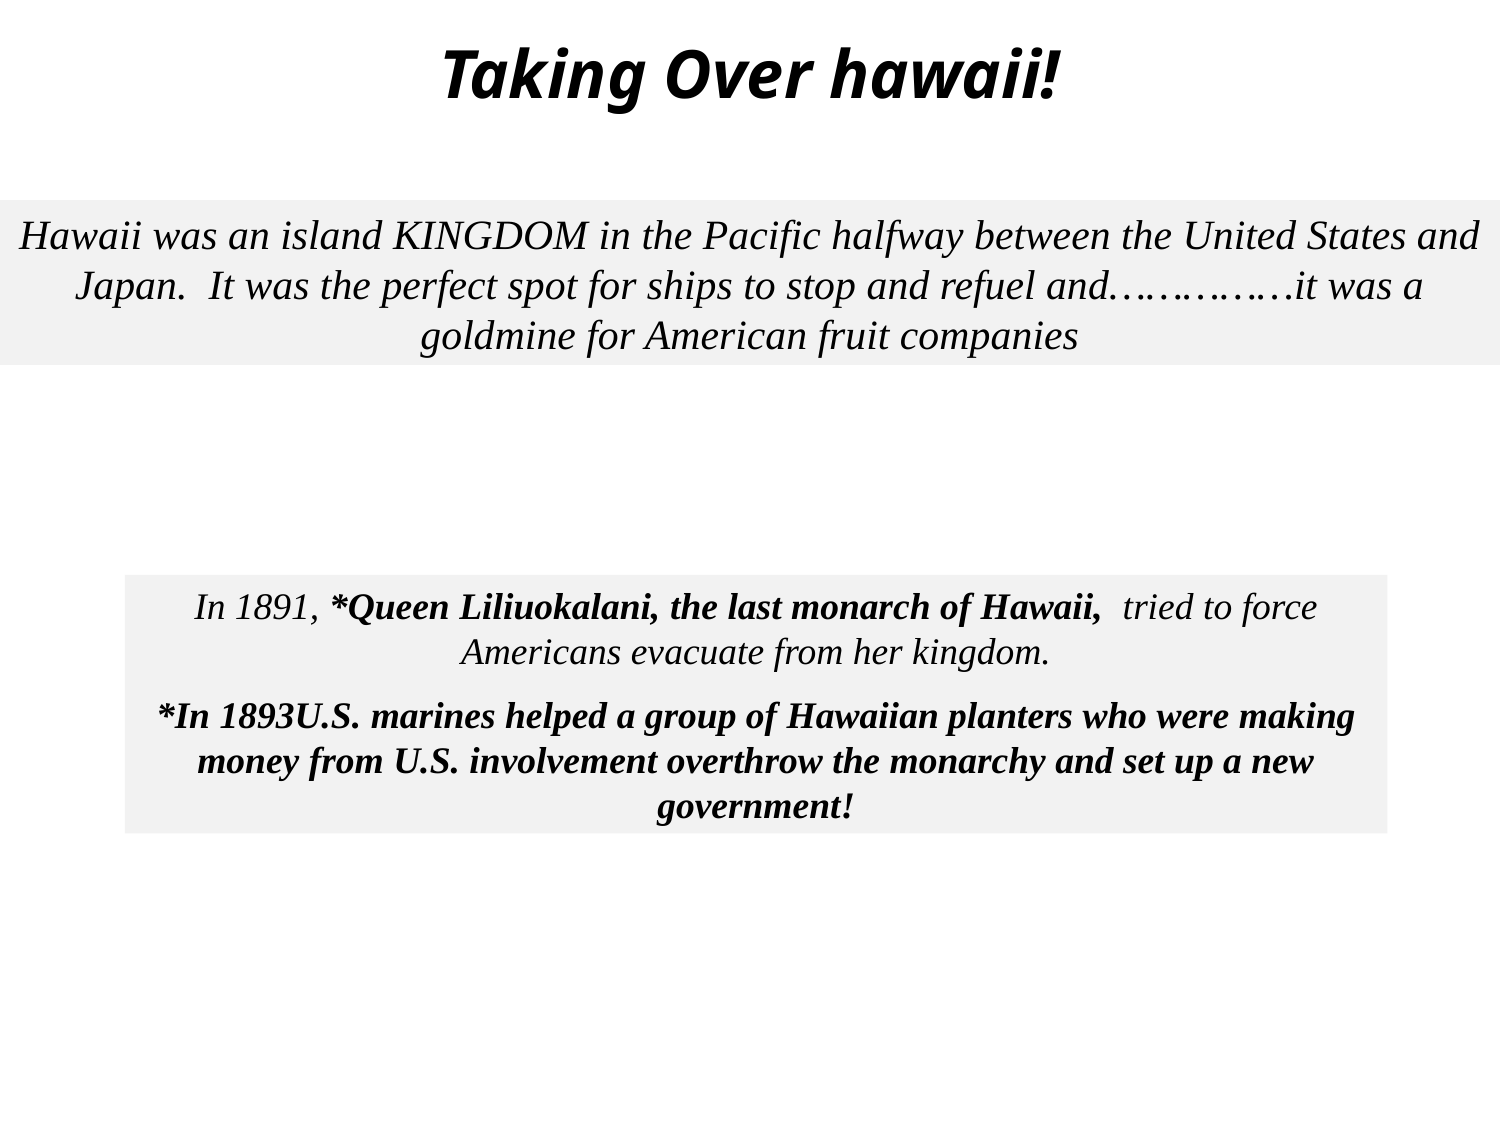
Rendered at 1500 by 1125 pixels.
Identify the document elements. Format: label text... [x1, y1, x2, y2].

text_box Taking Over hawaii! [0, 24, 1500, 120]
text_box Hawaii was an island KINGDOM in the Pacific halfway between the United States and Japan. It was the perfect spot for ships to stop and refuel and……………it was a goldmine for American fruit companies [0, 200, 1500, 365]
text_box In 1891, *Queen Liliuokalani, the last monarch of Hawaii, tried to force Americans evacuate from her kingdom. *In 1893U.S. marines helped a group of Hawaiian planters who were making money from U.S. involvement overthrow the monarchy and set up a new government! [124, 574, 1388, 834]
